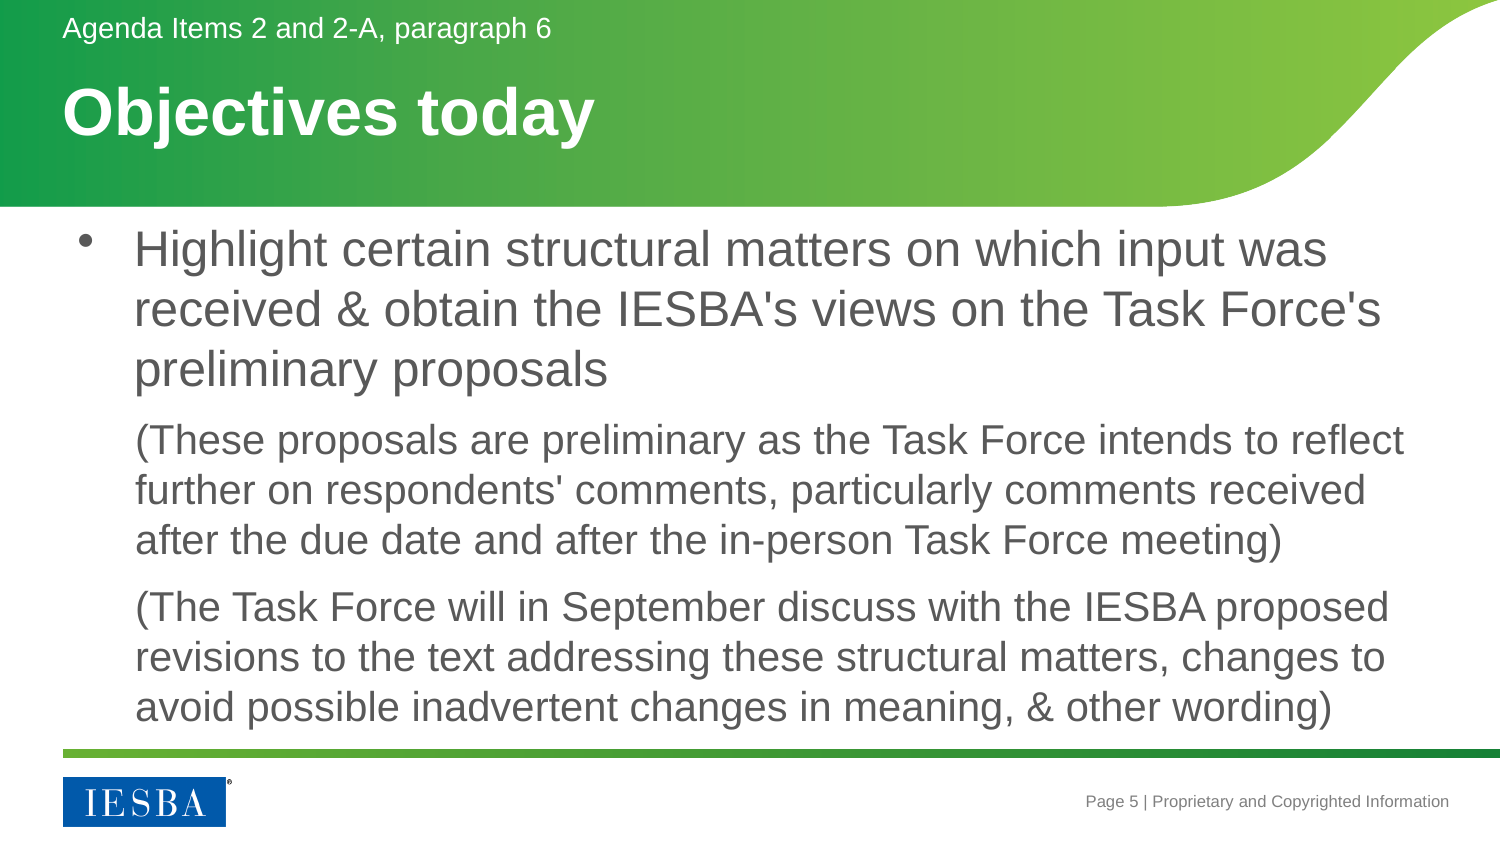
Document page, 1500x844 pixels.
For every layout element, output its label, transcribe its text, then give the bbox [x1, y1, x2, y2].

title Objectives today [62, 75, 1300, 142]
picture [63, 777, 232, 827]
picture [0, 0, 1500, 207]
subtitle Agenda Items 2 and 2-A, paragraph 6 [62, 9, 563, 47]
list Highlight certain structural matters on which input was received & obtain the IESBA's views on the Task Force's preliminary proposals (These proposals are preliminary as the Task Force intends to reflect further on respondents' comments, particularly comments received after the due date and after the in-person Task Force meeting) (The Task Force will in September discuss with the IESBA proposed revisions to the text addressing these structural matters, changes to avoid possible inadvertent changes in meaning, & other wording) [62, 209, 1450, 724]
